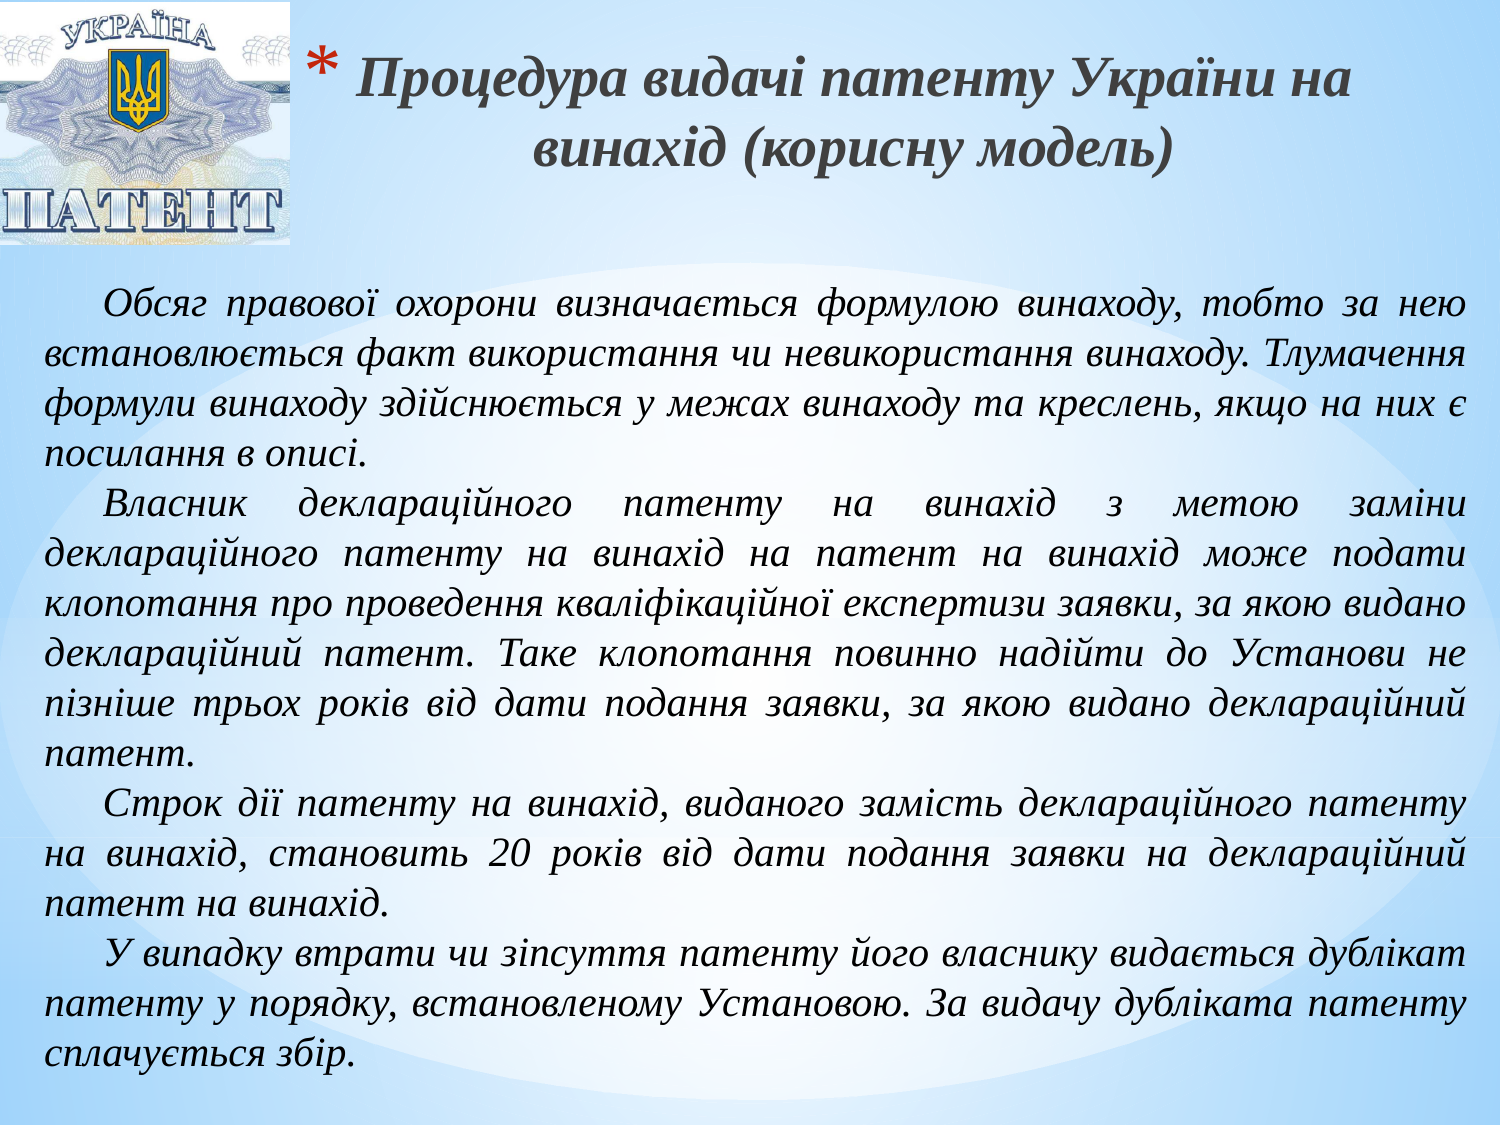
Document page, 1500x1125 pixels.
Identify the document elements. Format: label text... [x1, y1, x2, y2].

text_box Процедура видачі патенту України на винахід (корисну модель) [295, 30, 1427, 171]
picture [0, 2, 290, 245]
text_box Обсяг правової охорони визначається формулою винаходу, тобто за нею встановлюється факт використання чи невикористання винаходу. Тлумачення формули винаходу здійснюється у межах винаходу та креслень, якщо на них є посилання в описі. Власник деклараційного патенту на винахід з метою заміни деклараційного патенту на винахід на патент на винахід може подати клопотання про проведення кваліфікаційної експертизи заявки, за якою видано деклараційний патент. Таке клопотання повинно надійти до Установи не пізніше трьох років від дати подання заявки, за якою видано деклараційний патент. Строк дії патенту на винахід, виданого замість деклараційного патенту на винахід, становить 20 років від дати подання заявки на деклараційний патент на винахід. У випадку втрати чи зіпсуття патенту його власнику видається дублікат патенту у порядку, встановленому Установою. За видачу дубліката патенту сплачується збір. [29, 267, 1483, 1083]
